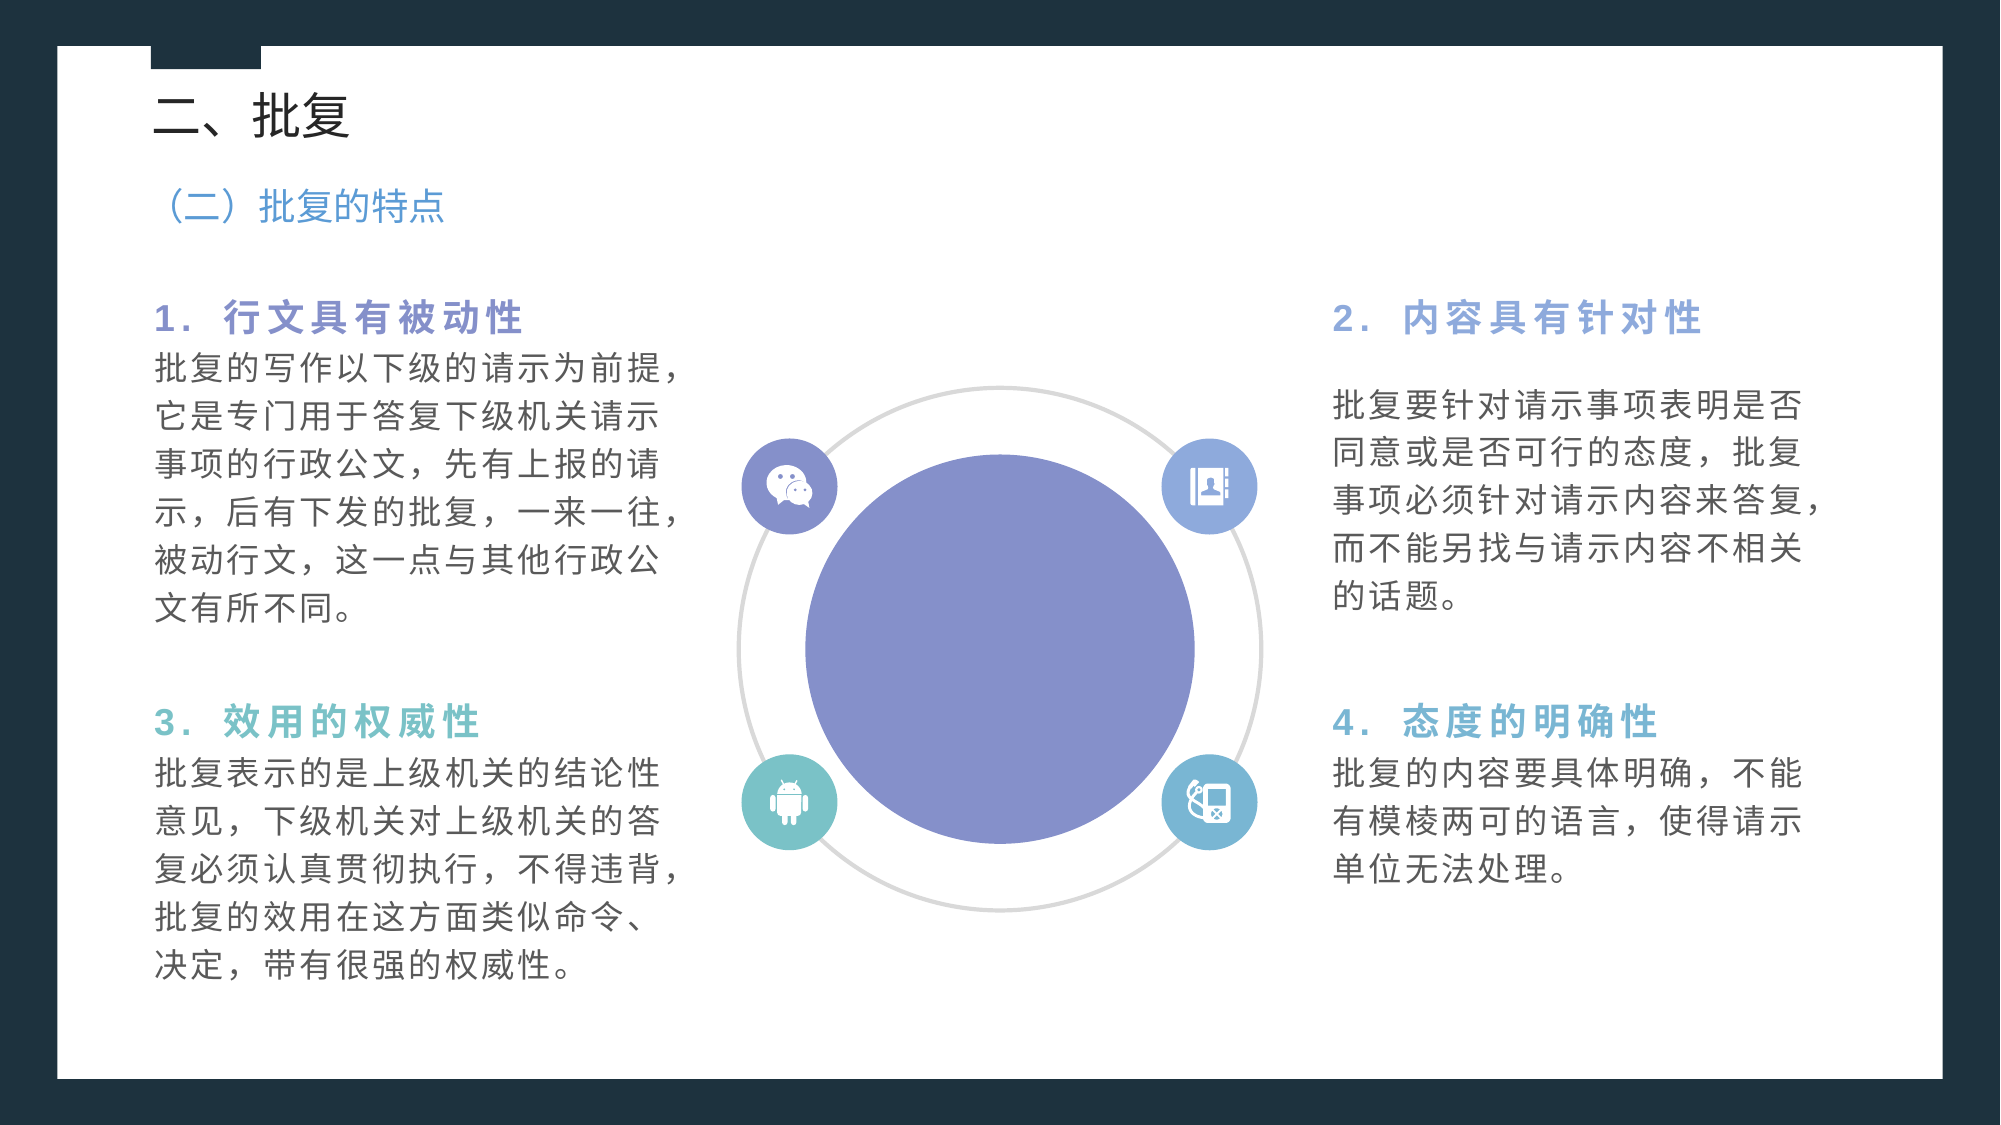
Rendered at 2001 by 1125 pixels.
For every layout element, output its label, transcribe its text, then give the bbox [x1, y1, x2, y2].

text_box [1186, 779, 1231, 823]
text_box 批复的内容要具体明确，不能有模棱两可的语言，使得请示单位无法处理。 [1317, 744, 1852, 911]
text_box 批复要针对请示事项表明是否同意或是否可行的态度，批复事项必须针对请示内容来答复，而不能另找与请示内容不相关的话题。 [1317, 375, 1852, 642]
text_box [737, 386, 1263, 912]
text_box （二）批复的特点 [131, 152, 1067, 236]
text_box [1160, 437, 1259, 536]
text_box [1225, 467, 1229, 477]
text_box [1225, 489, 1229, 499]
text_box 4. 态度的明确性 [1317, 677, 1852, 743]
text_box [1225, 478, 1229, 488]
text_box 2. 内容具有针对性 [1317, 274, 1852, 340]
text_box [740, 437, 839, 536]
text_box [804, 453, 1196, 845]
text_box [1190, 467, 1196, 506]
text_box 批复表示的是上级机关的结论性意见，下级机关对上级机关的答复必须认真贯彻执行，不得违背，批复的效用在这方面类似命令、决定，带有很强的权威性。 [139, 744, 709, 1013]
text_box [765, 464, 814, 511]
text_box 1. 行文具有被动性 [139, 274, 674, 340]
text_box 二、批复 [150, 77, 858, 152]
text_box [1198, 467, 1224, 506]
text_box [740, 753, 839, 852]
text_box [1160, 753, 1259, 852]
text_box [769, 778, 810, 827]
text_box 批复的写作以下级的请示为前提，它是专门用于答复下级机关请示事项的行政公文，先有上报的请示，后有下发的批复，一来一往，被动行文，这一点与其他行政公文有所不同。 [139, 339, 709, 655]
text_box 3. 效用的权威性 [139, 677, 674, 743]
